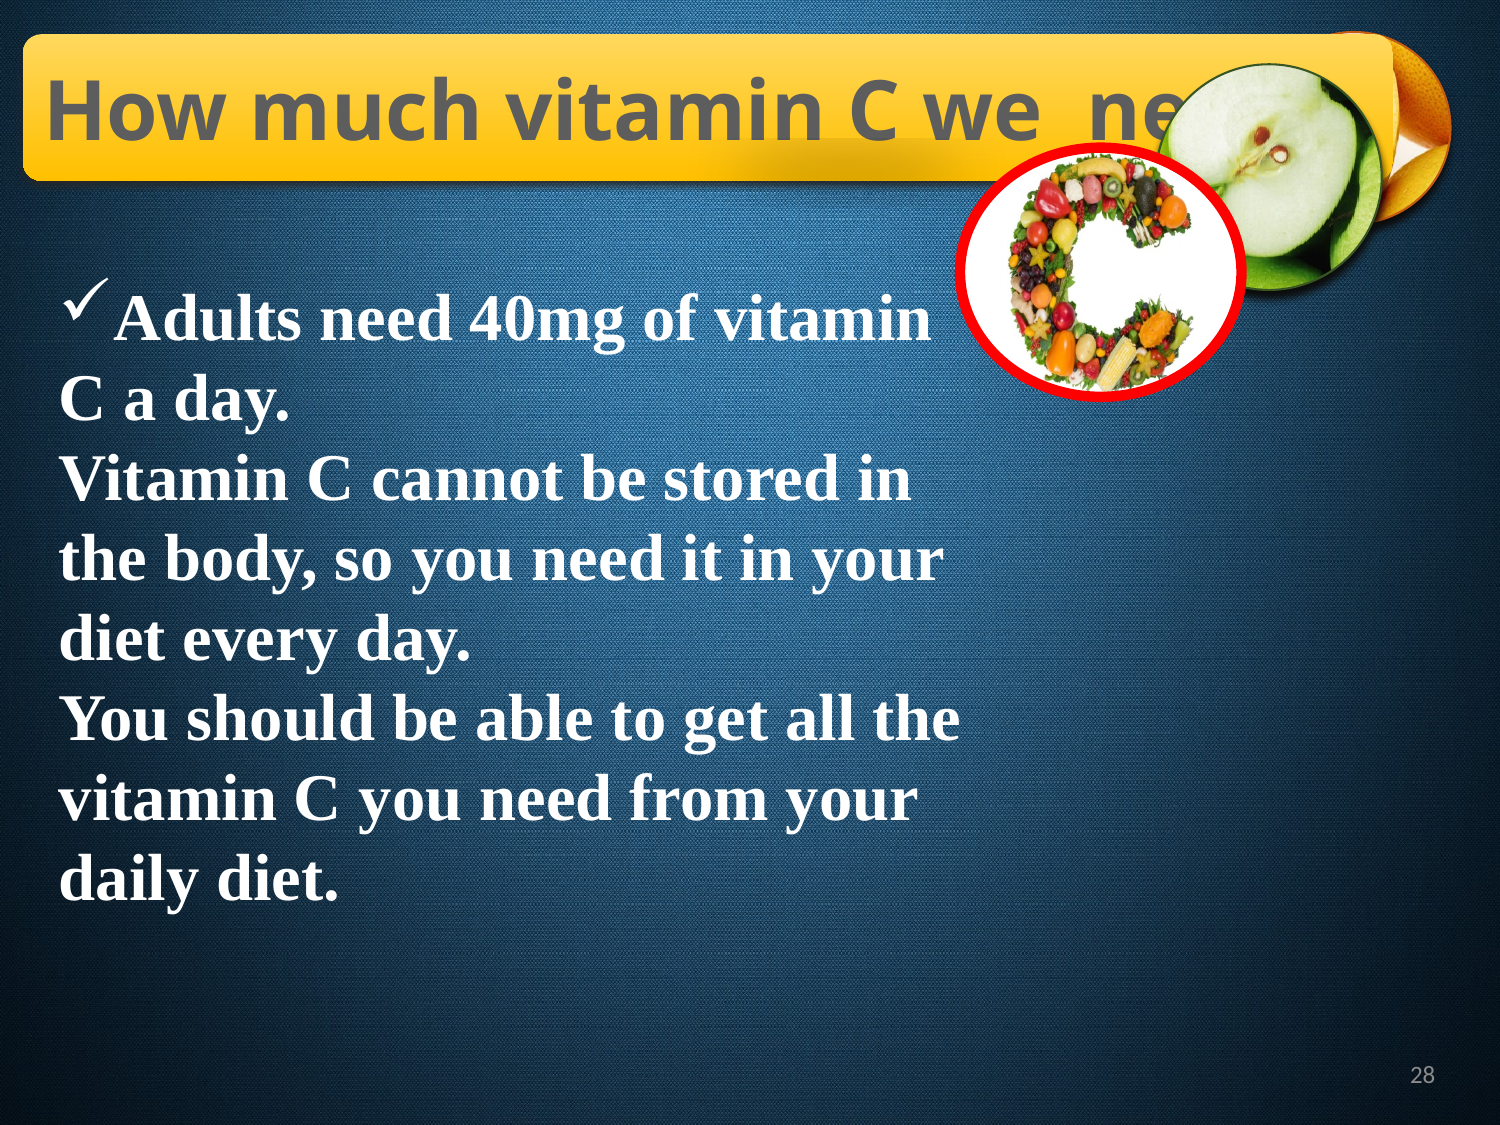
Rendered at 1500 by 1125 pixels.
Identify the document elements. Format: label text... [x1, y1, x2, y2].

slide_number 28 [1377, 1043, 1451, 1104]
text_box How much vitamin C we need? [21, 33, 1394, 182]
text_box [1386, 36, 1452, 220]
text_box Adults need 40mg of vitamin C a day. Vitamin C cannot be stored in the body, so you need it in your diet every day. You should be able to get all the vitamin C you need from your daily diet. [43, 266, 994, 921]
picture [0, 0, 1500, 1125]
text_box [1159, 63, 1383, 291]
